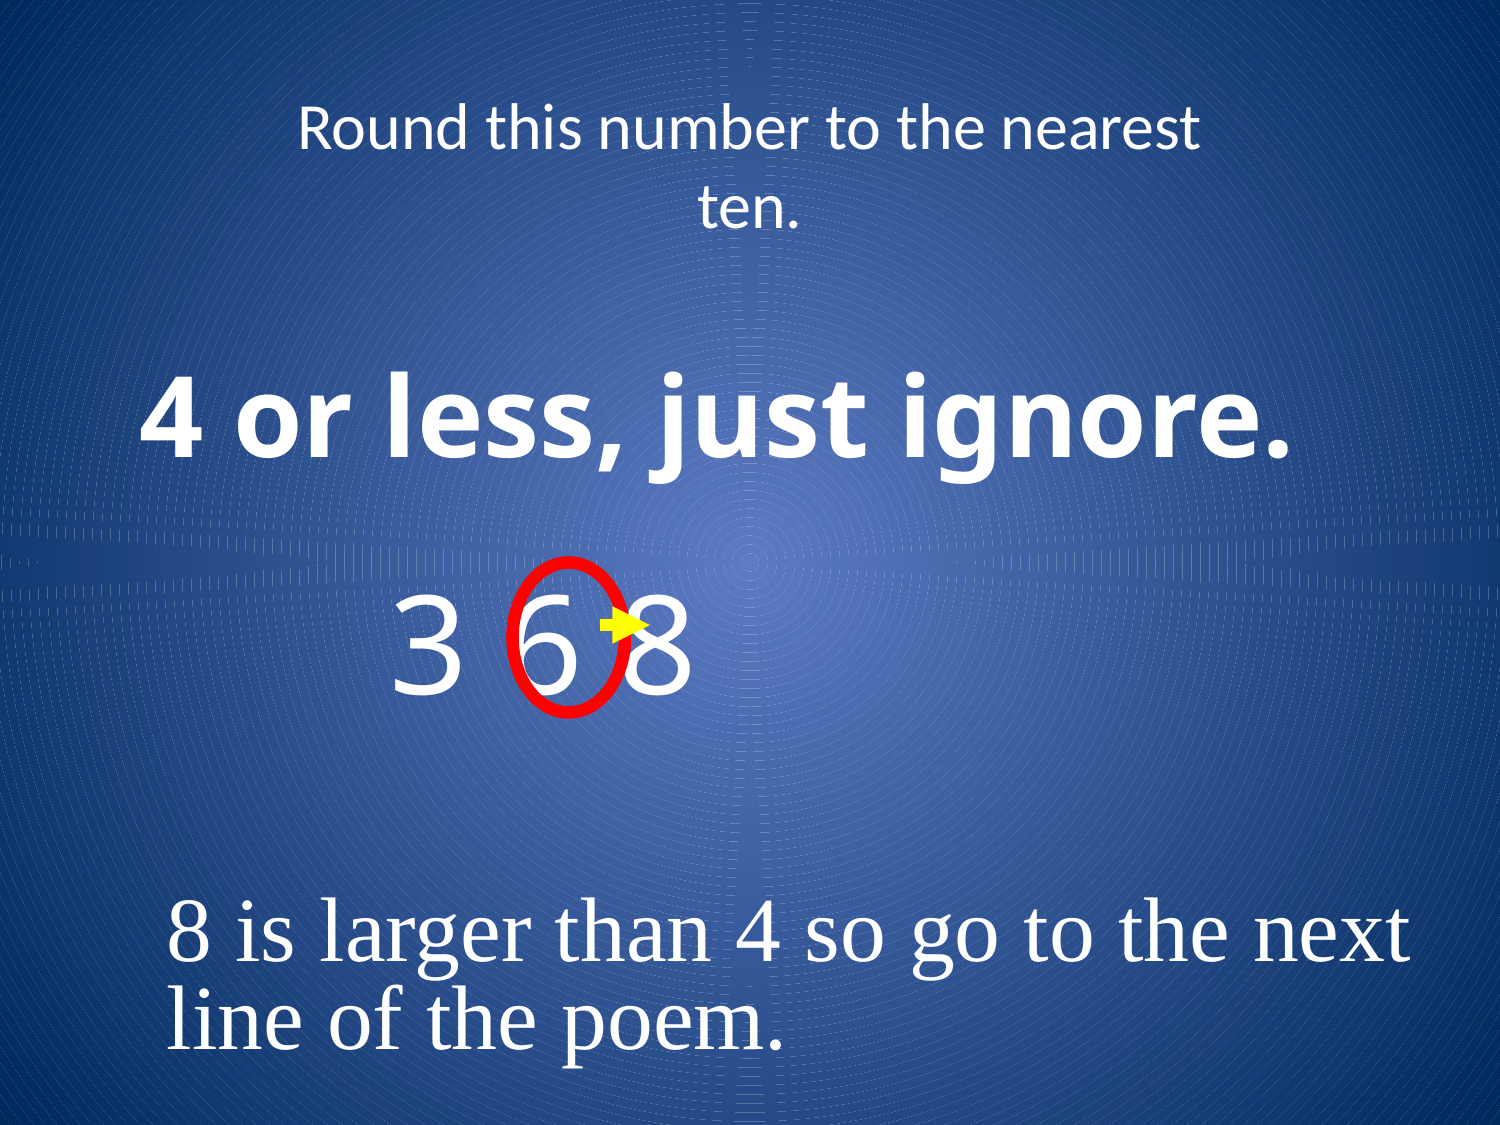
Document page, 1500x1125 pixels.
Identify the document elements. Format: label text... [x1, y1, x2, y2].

text_box 4 or less, just ignore. [125, 337, 1375, 548]
text_box 3 6 8 [374, 549, 1113, 730]
text_box 8 is larger than 4 so go to the next line of the poem. [151, 884, 1429, 1075]
text_box [512, 562, 625, 713]
text_box [599, 618, 650, 632]
title Round this number to the nearest ten. [0, 75, 1500, 250]
